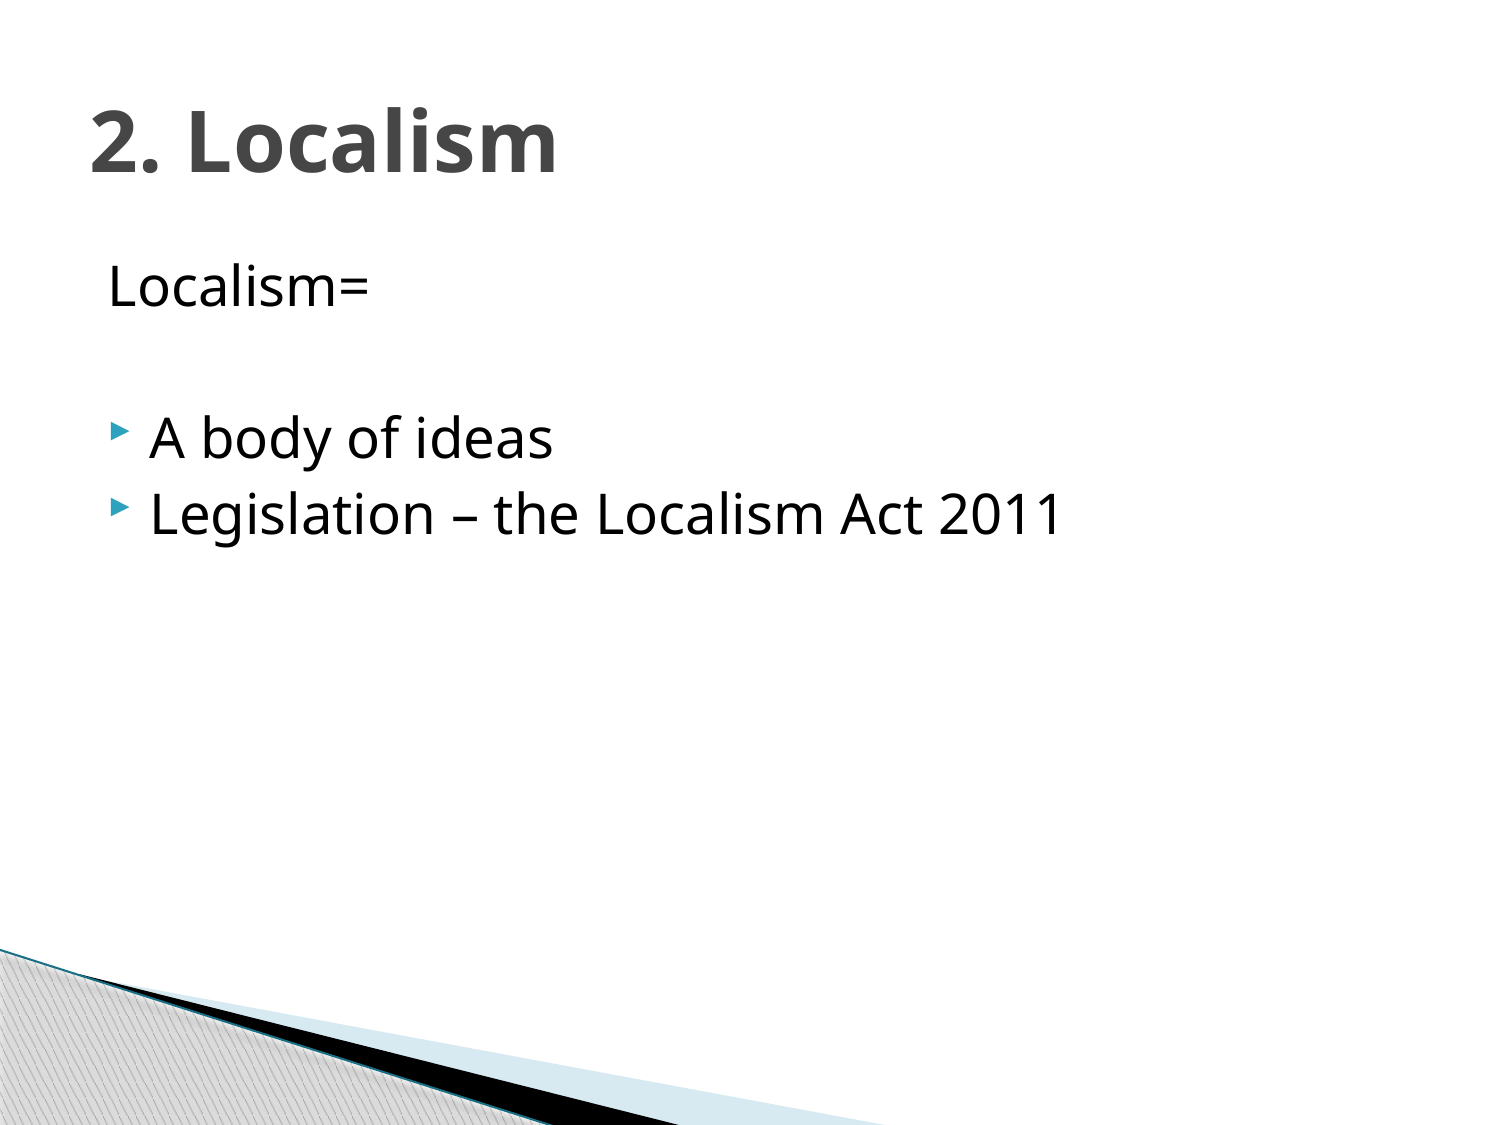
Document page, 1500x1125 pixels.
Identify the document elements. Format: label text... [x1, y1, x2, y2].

list Localism= A body of ideas Legislation – the Localism Act 2011 [75, 243, 1425, 986]
title 2. Localism [75, 45, 1425, 233]
